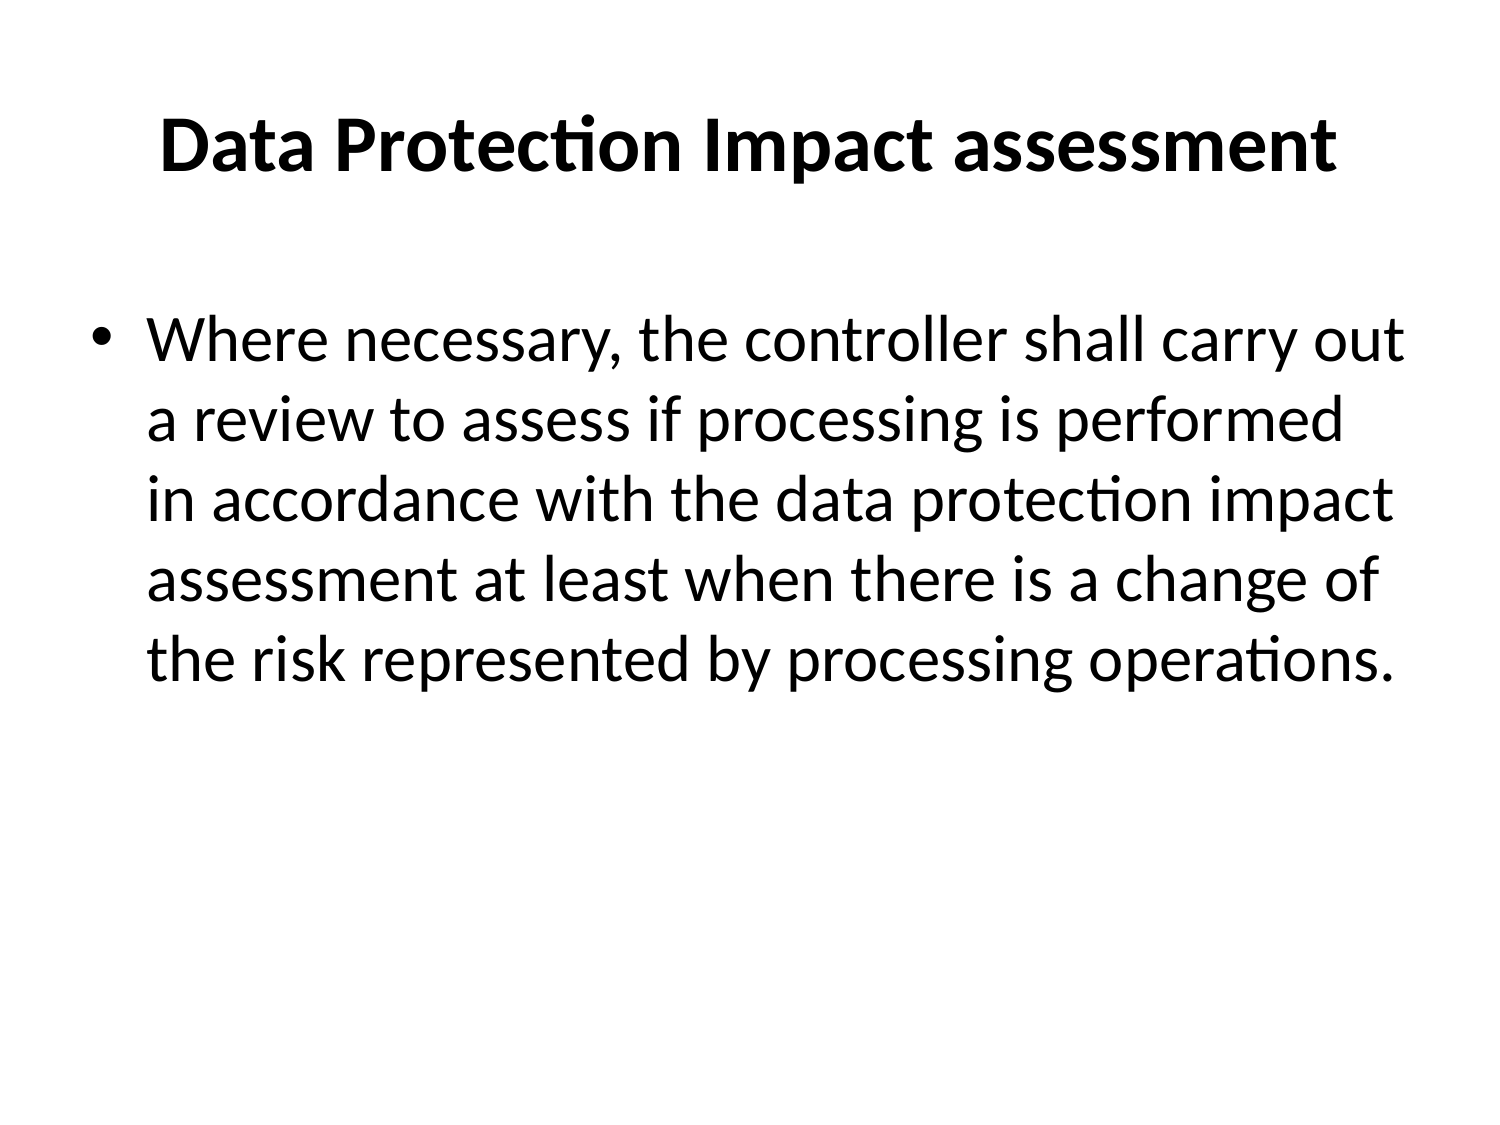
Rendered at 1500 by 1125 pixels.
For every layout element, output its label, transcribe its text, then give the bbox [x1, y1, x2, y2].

title Data Protection Impact assessment [75, 45, 1425, 233]
list Where necessary, the controller shall carry out a review to assess if processing is performed in accordance with the data protection impact assessment at least when there is a change of the risk represented by processing operations. [75, 287, 1425, 1005]
